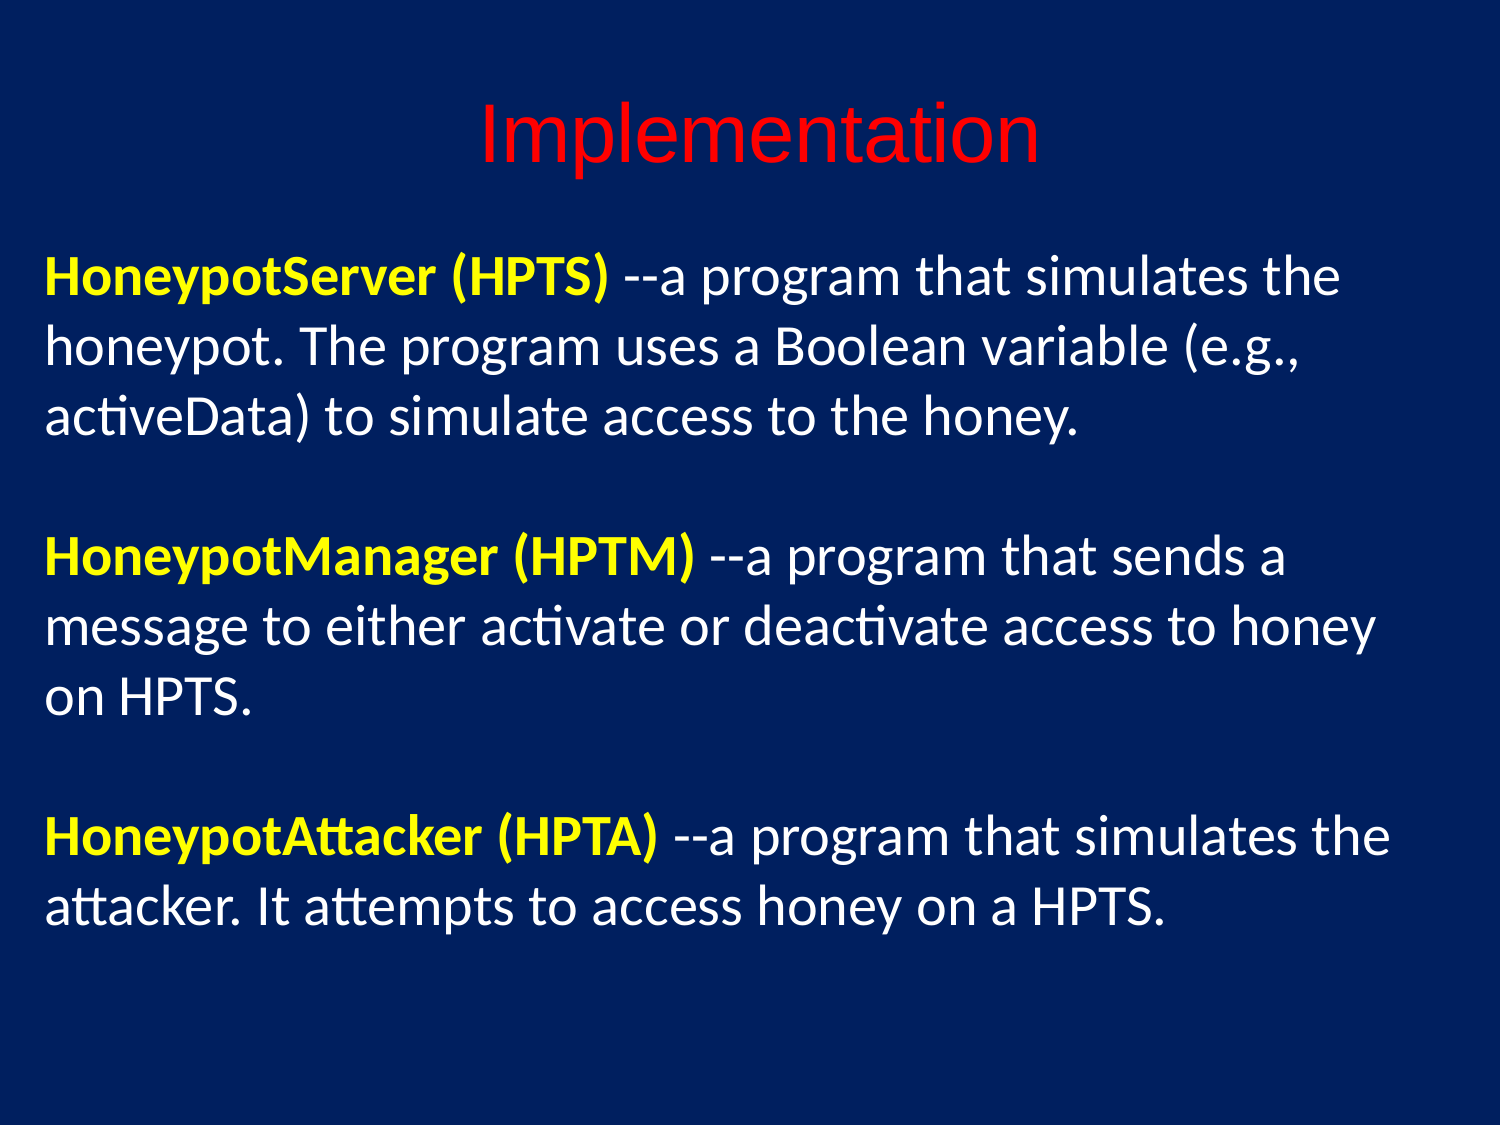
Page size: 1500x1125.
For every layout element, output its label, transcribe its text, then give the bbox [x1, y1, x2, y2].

title Implementation [44, 53, 1456, 267]
text_box HoneypotServer (HPTS) --a program that simulates the honeypot. The program uses a Boolean variable (e.g., activeData) to simulate access to the honey. HoneypotManager (HPTM) --a program that sends a message to either activate or deactivate access to honey on HPTS. HoneypotAttacker (HPTA) --a program that simulates the attacker. It attempts to access honey on a HPTS. [44, 237, 1425, 938]
